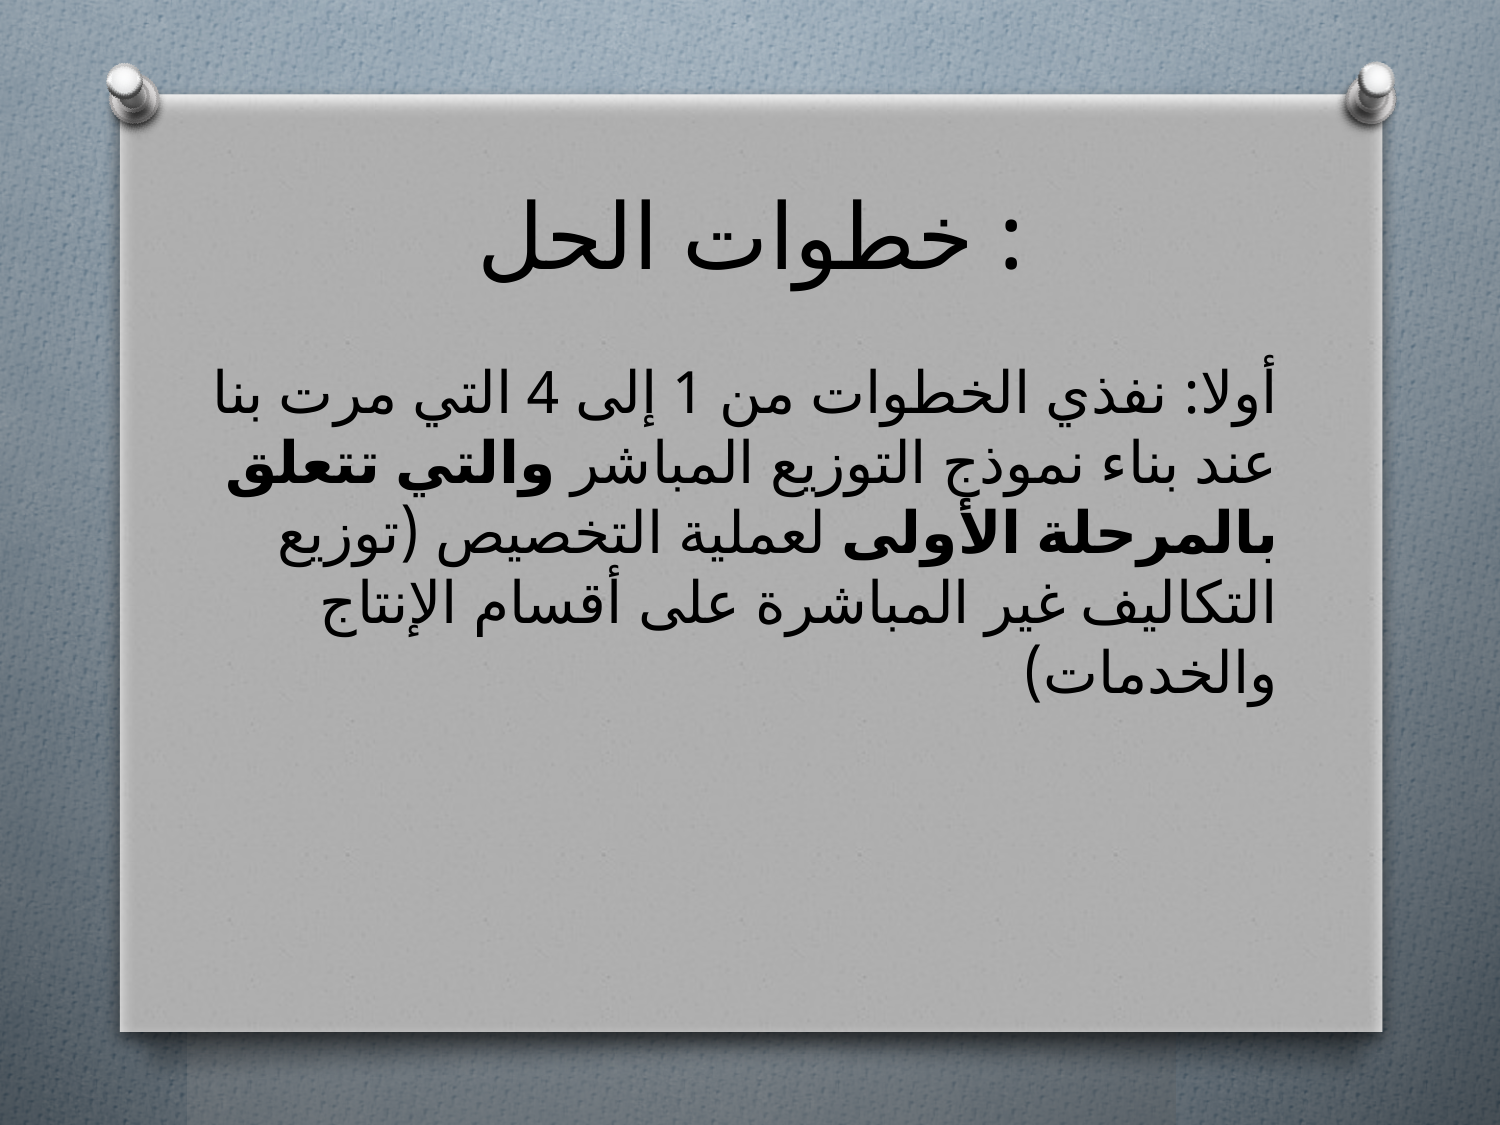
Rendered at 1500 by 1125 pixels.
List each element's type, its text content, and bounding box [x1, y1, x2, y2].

list أولا: نفذي الخطوات من 1 إلى 4 التي مرت بنا عند بناء نموذج التوزيع المباشر والتي تتعلق بالمرحلة الأولى لعملية التخصيص (توزيع التكاليف غير المباشرة على أقسام الإنتاج والخدمات) [194, 347, 1294, 646]
picture [75, 29, 198, 153]
title خطوات الحل : [179, 134, 1323, 332]
picture [1317, 35, 1439, 156]
